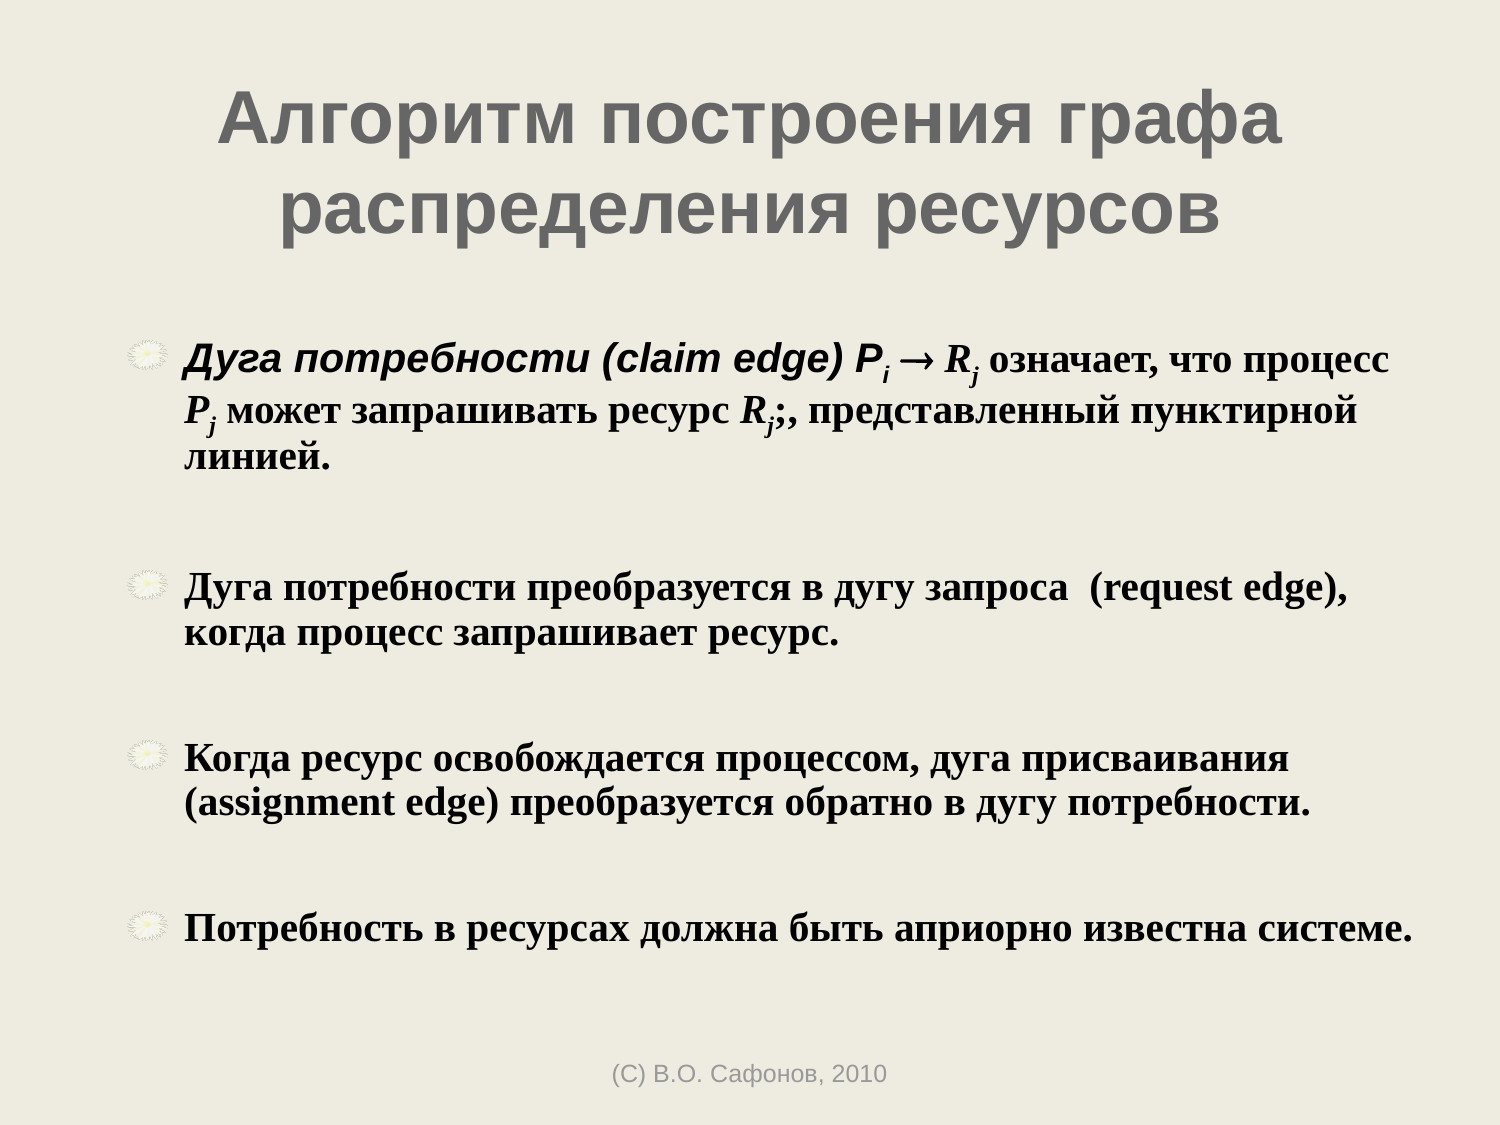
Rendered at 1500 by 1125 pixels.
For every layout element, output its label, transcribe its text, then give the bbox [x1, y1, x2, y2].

footer (C) В.О. Сафонов, 2010 [512, 1042, 988, 1103]
picture [127, 740, 168, 770]
picture [127, 570, 168, 600]
picture [127, 340, 168, 370]
title Алгоритм построения графа распределения ресурсов [74, 49, 1426, 268]
list Дуга потребности (claim edge) Pi  Rj означает, что процесс Pj может запрашивать ресурс Rj;, представленный пунктирной линией. Дуга потребности преобразуется в дугу запроса (request edge), когда процесс запрашивает ресурс. Когда ресурс освобождается процессом, дуга присваивания (assignment edge) преобразуется обратно в дугу потребности. Потребность в ресурсах должна быть априорно известна системе. [112, 324, 1436, 1000]
picture [127, 911, 168, 941]
